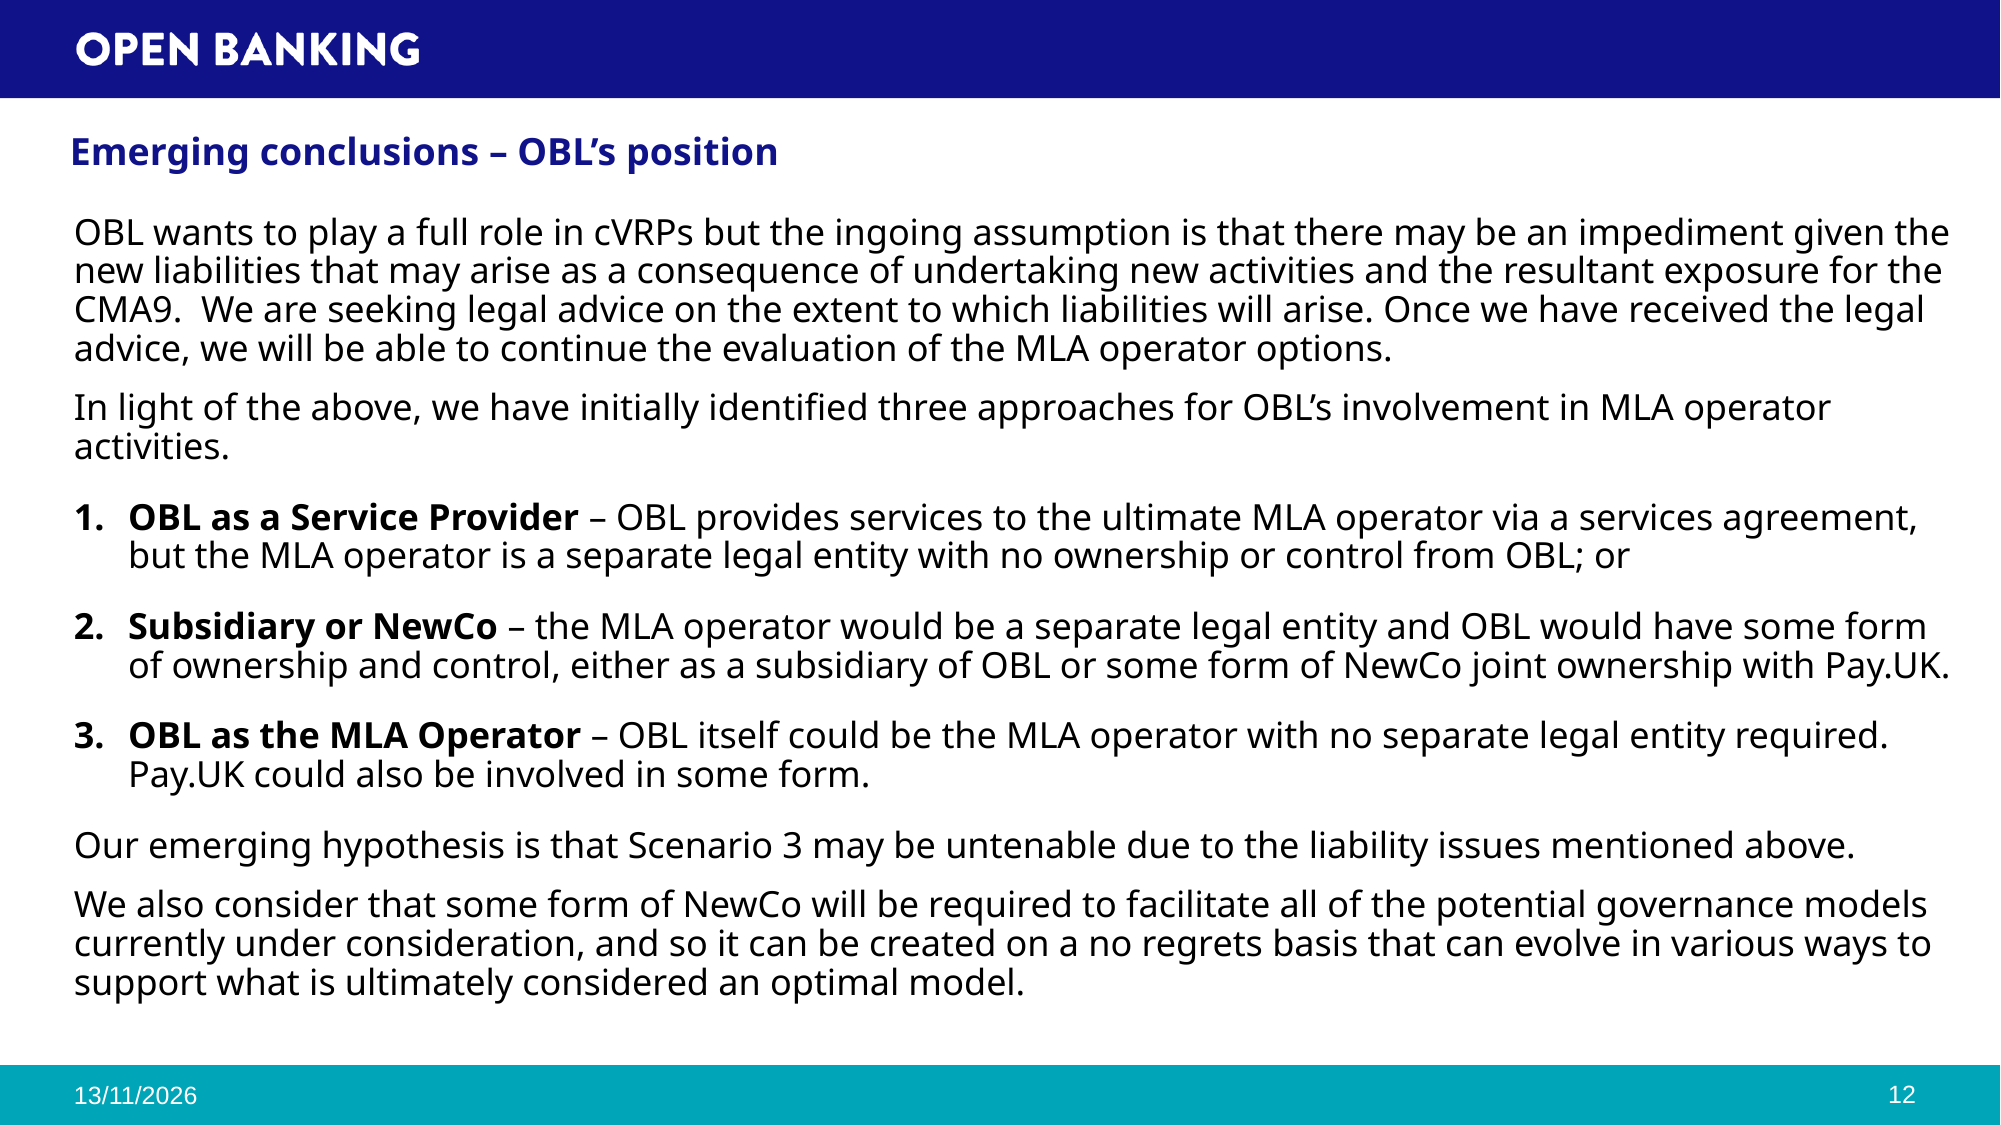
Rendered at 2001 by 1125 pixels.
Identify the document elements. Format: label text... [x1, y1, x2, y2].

footer [662, 1064, 1338, 1124]
title Emerging conclusions – OBL’s position [54, 125, 1629, 207]
slide_number 12 [1412, 1064, 1932, 1124]
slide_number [59, 1065, 509, 1125]
picture [43, 0, 452, 99]
list OBL wants to play a full role in cVRPs but the ingoing assumption is that there may be an impediment given the new liabilities that may arise as a consequence of undertaking new activities and the resultant exposure for the CMA9. We are seeking legal advice on the extent to which liabilities will arise. Once we have received the legal advice, we will be able to continue the evaluation of the MLA operator options. In light of the above, we have initially identified three approaches for OBL’s involvement in MLA operator activities. OBL as a Service Provider – OBL provides services to the ultimate MLA operator via a services agreement, but the MLA operator is a separate legal entity with no ownership or control from OBL; or Subsidiary or NewCo – the MLA operator would be a separate legal entity and OBL would have some form of ownership and control, either as a subsidiary of OBL or some form of NewCo joint ownership with Pay.UK. OBL as the MLA Operator – OBL itself could be the MLA operator with no separate legal entity required. Pay.UK could also be involved in some form. Our emerging hypothesis is that Scenario 3 may be untenable due to the liability issues mentioned above. We also consider that some form of NewCo will be required to facilitate all of the potential governance models currently under consideration, and so it can be created on a no regrets basis that can evolve in various ways to support what is ultimately considered an optimal model. [59, 206, 1978, 1055]
